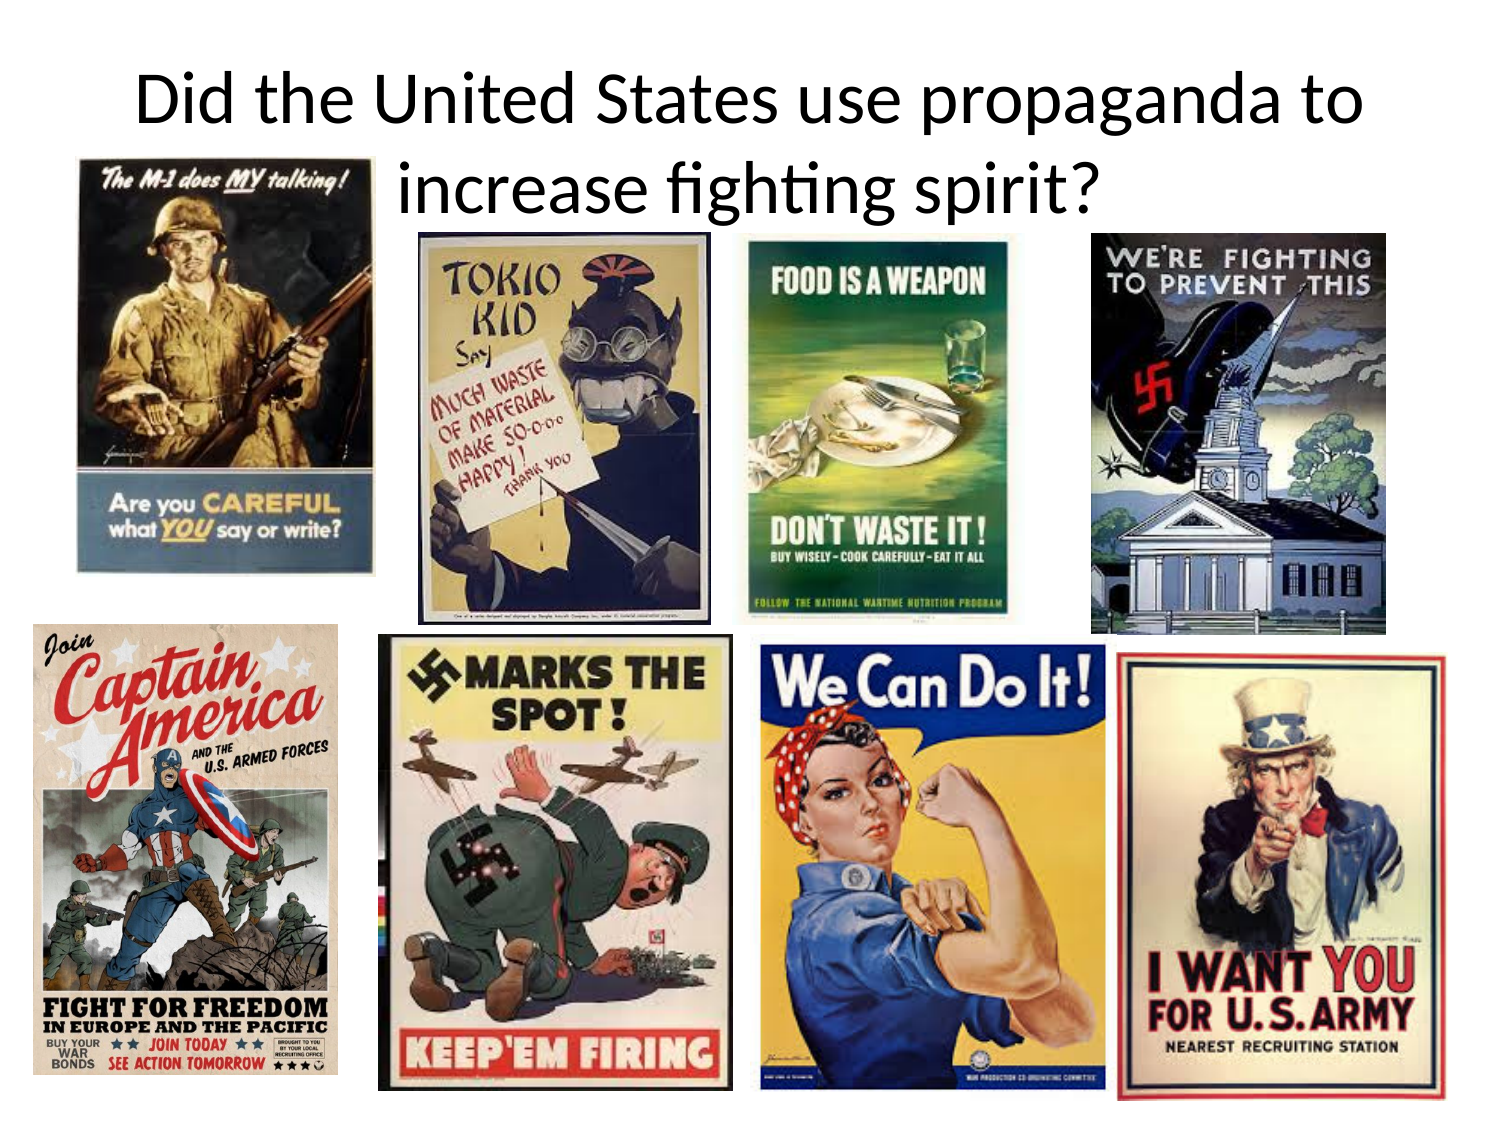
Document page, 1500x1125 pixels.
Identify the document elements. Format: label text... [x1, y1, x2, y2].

title Did the United States use propaganda to increase fighting spirit? [75, 45, 1425, 233]
picture [732, 233, 1026, 625]
picture [749, 233, 1449, 1101]
picture [33, 624, 338, 1075]
picture [378, 634, 733, 1092]
picture [417, 232, 711, 625]
picture [74, 156, 376, 577]
